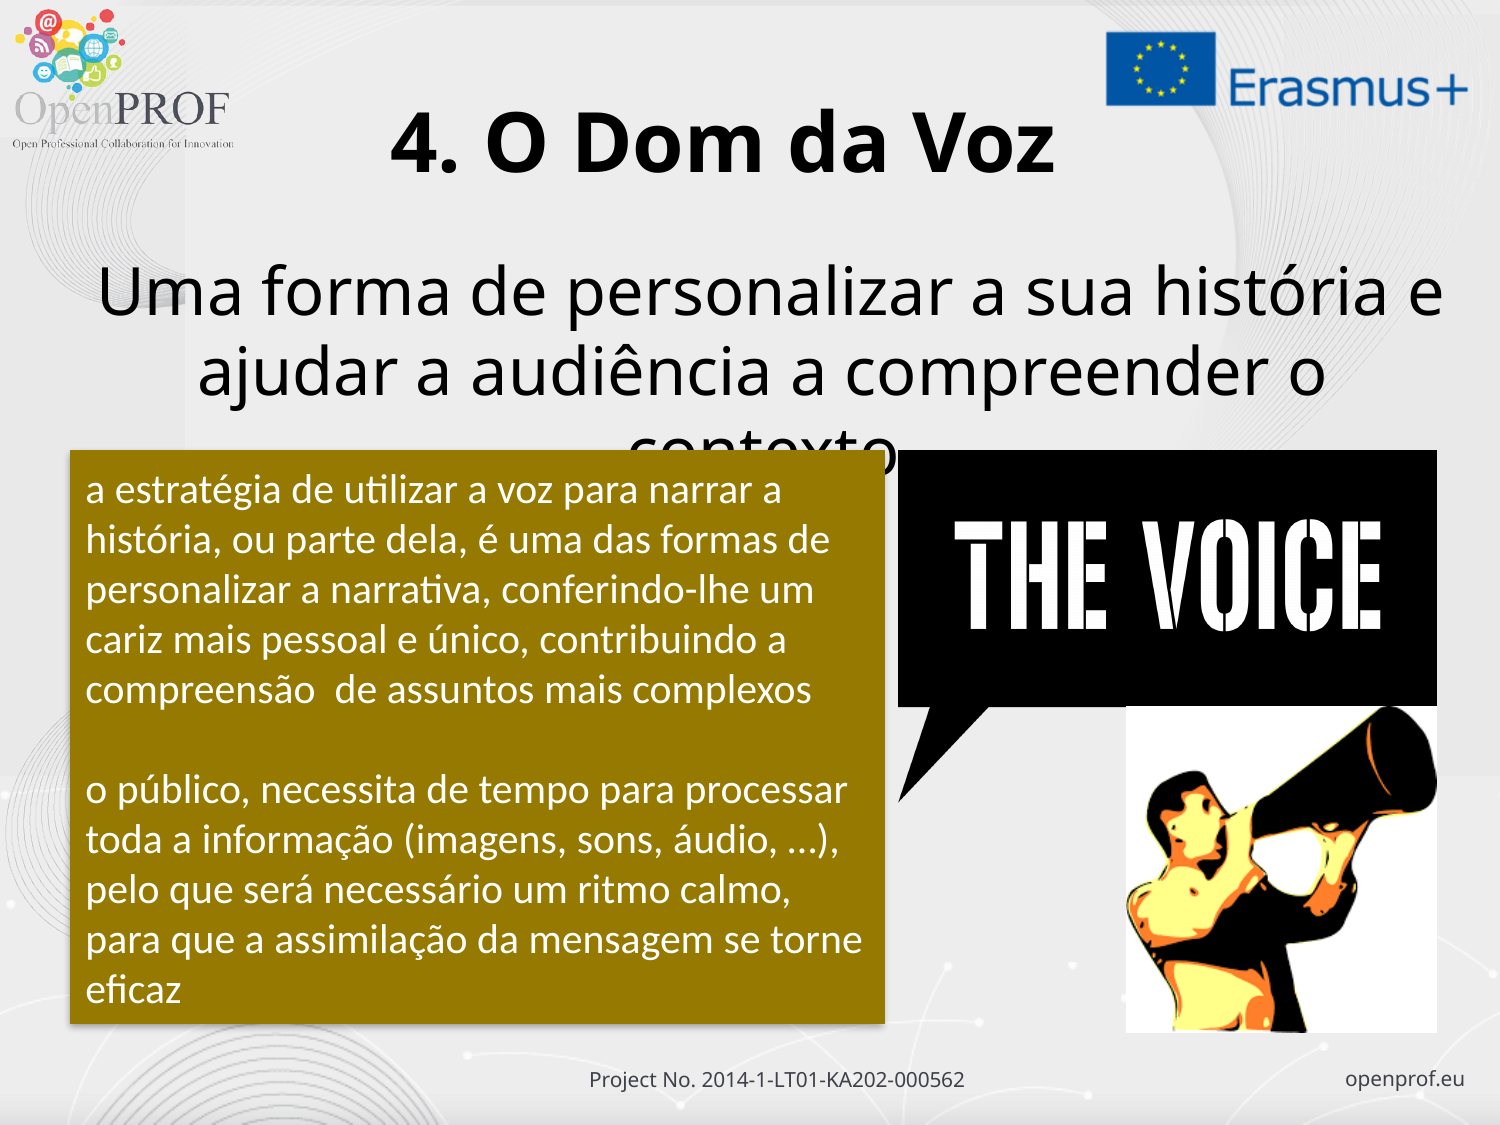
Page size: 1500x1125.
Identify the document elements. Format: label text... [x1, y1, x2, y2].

title 4. O Dom da Voz [187, 45, 1282, 233]
list Uma forma de personalizar a sua história e ajudar a audiência a compreender o contexto [56, 241, 1470, 1033]
picture [0, 0, 1500, 1125]
text_box a estratégia de utilizar a voz para narrar a história, ou parte dela, é uma das formas de personalizar a narrativa, conferindo-lhe um cariz mais pessoal e único, contribuindo a compreensão de assuntos mais complexos o público, necessita de tempo para processar toda a informação (imagens, sons, áudio, …), pelo que será necessário um ritmo calmo, para que a assimilação da mensagem se torne eficaz [70, 450, 885, 1024]
